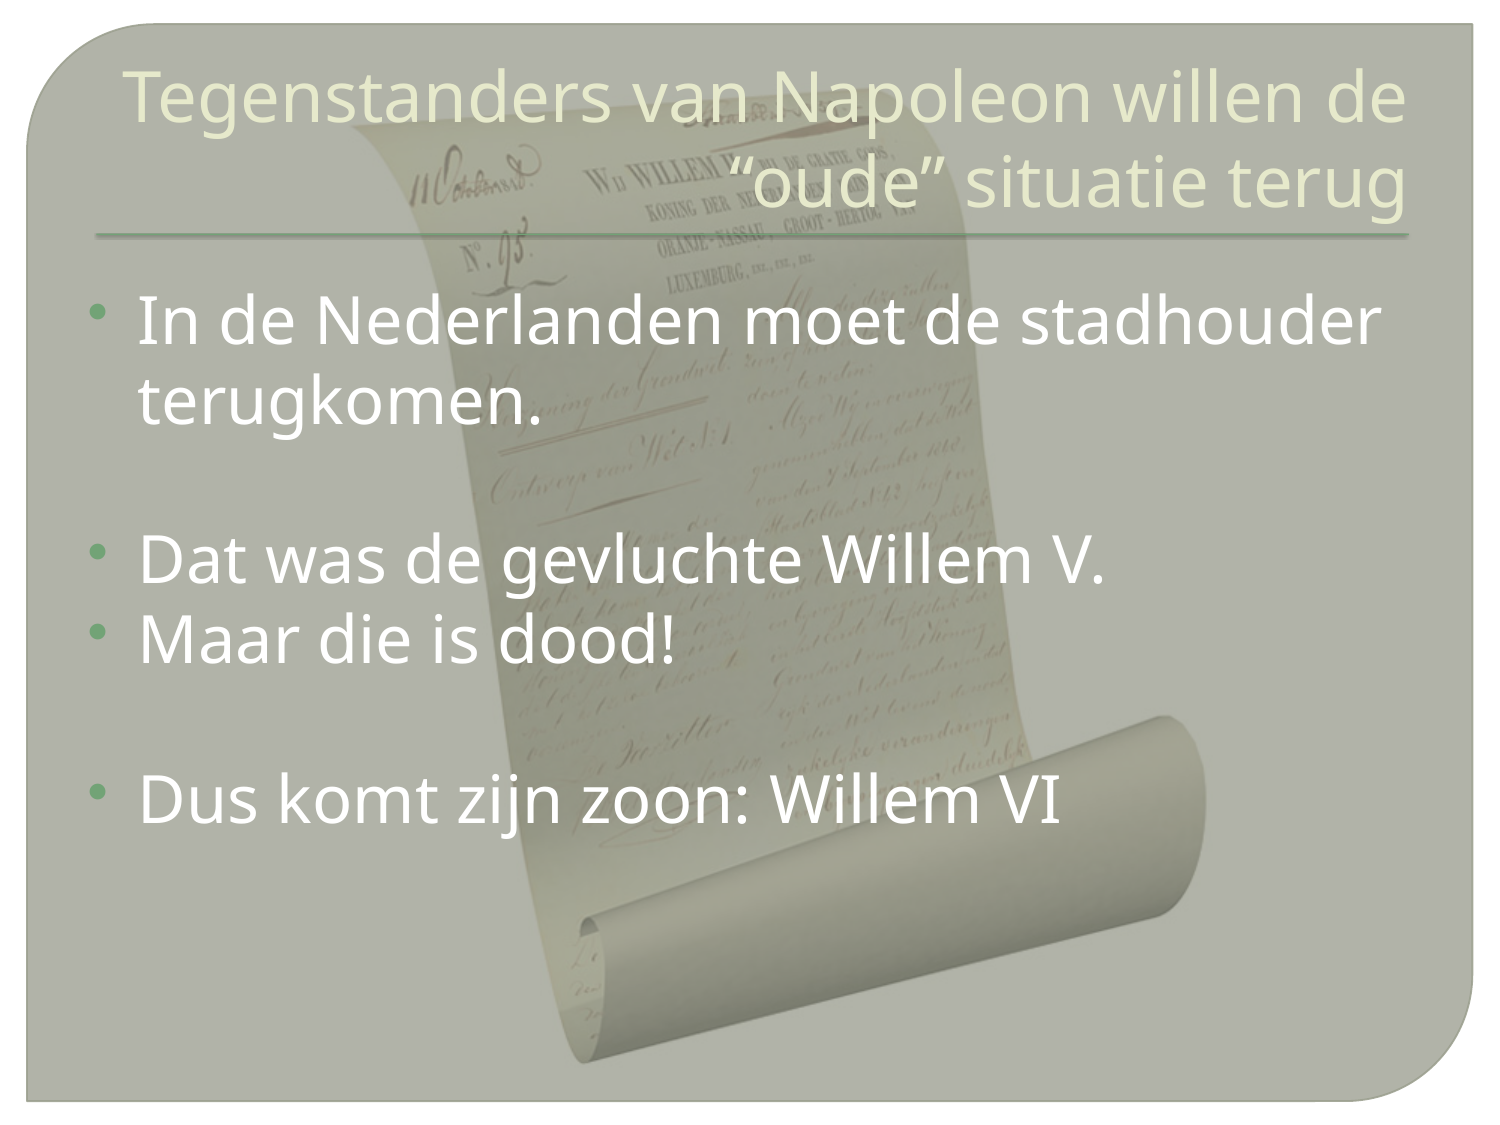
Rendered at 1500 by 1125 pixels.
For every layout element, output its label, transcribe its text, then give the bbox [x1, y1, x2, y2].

list In de Nederlanden moet de stadhouder terugkomen. Dat was de gevluchte Willem V. Maar die is dood! Dus komt zijn zoon: Willem VI [75, 270, 1425, 1013]
title Tegenstanders van Napoleon willen de “oude” situatie terug [75, 41, 1425, 230]
text_box [0, 0, 1500, 1125]
